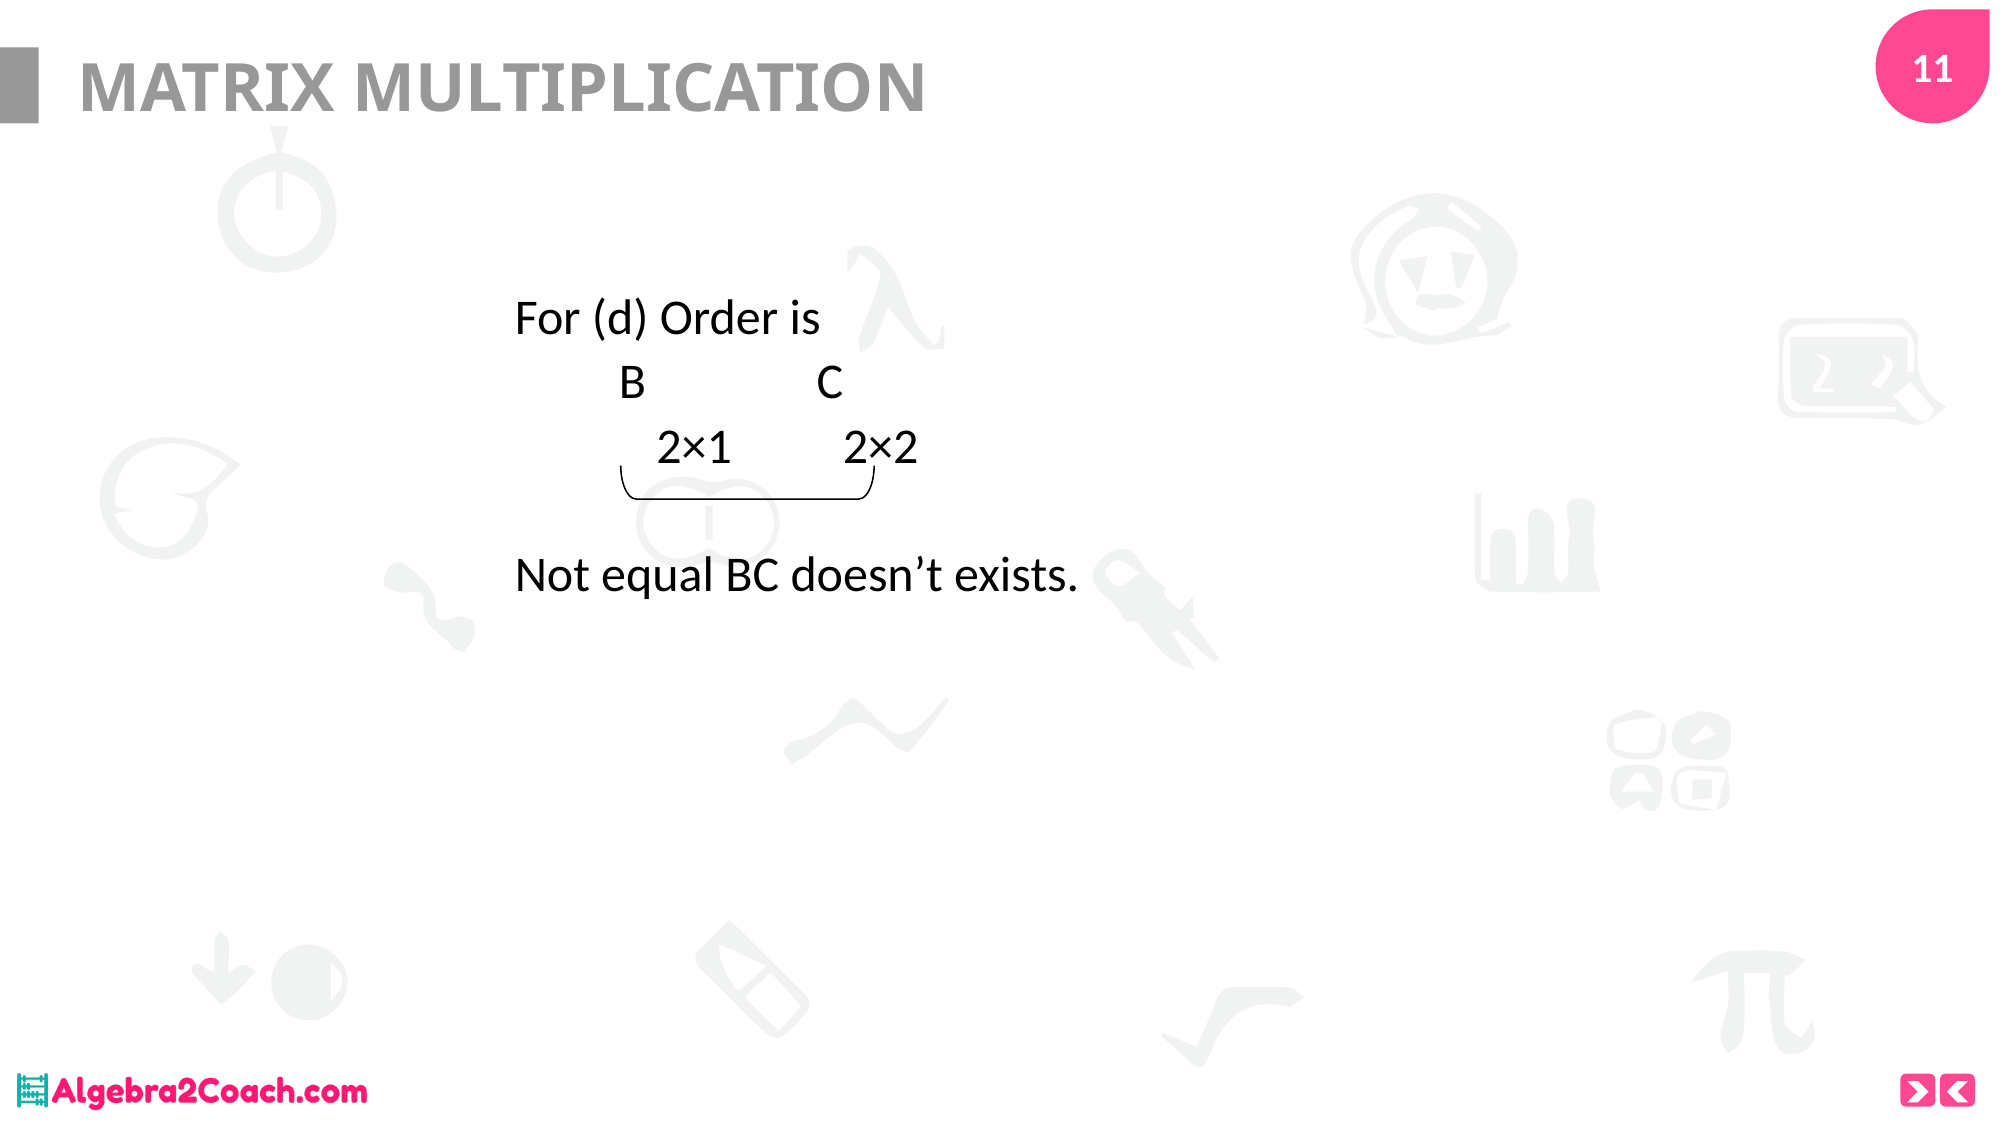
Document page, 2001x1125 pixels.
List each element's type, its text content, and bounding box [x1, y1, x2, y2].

title MATRIX MULTIPLICATION [62, 57, 1788, 122]
text_box For (d) Order is B C 2×1 2×2 Not equal BC doesn’t exists. [500, 273, 1500, 609]
picture [14, 1070, 370, 1113]
